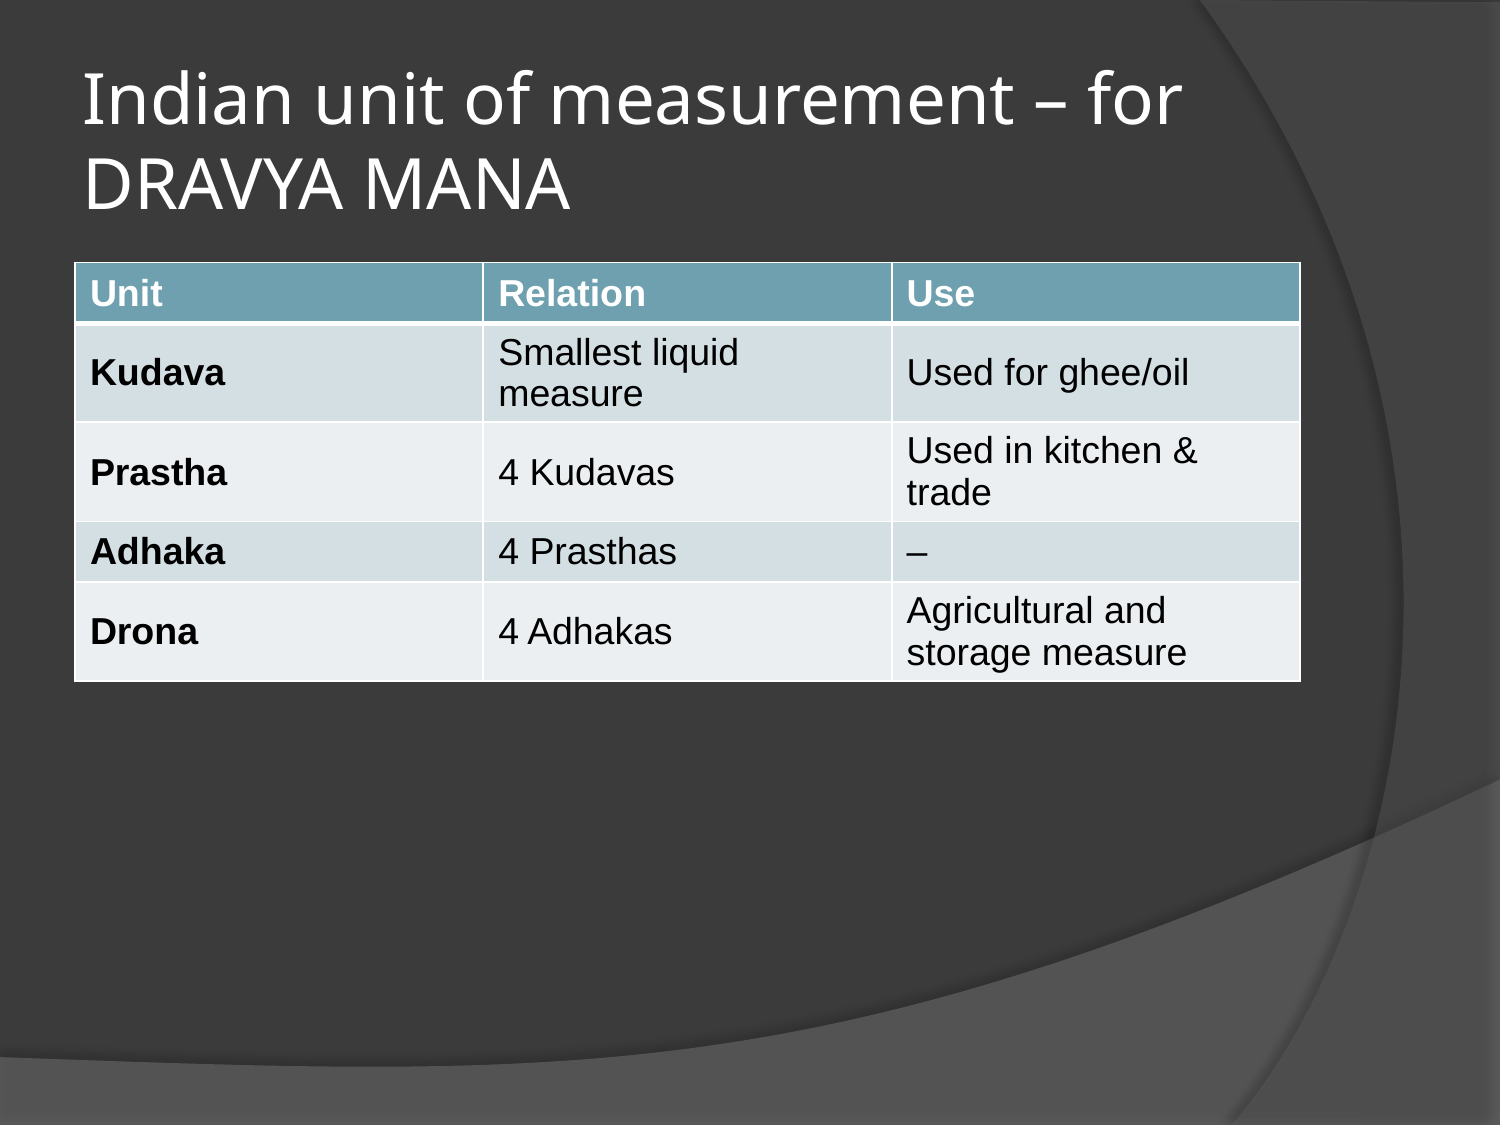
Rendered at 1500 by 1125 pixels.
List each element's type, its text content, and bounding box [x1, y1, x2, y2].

table_header Use [893, 263, 1299, 321]
table_cell Smallest liquid measure [484, 326, 891, 421]
table_header Unit [76, 263, 482, 321]
title Indian unit of measurement – for DRAVYA MANA [75, 45, 1300, 233]
table_cell Kudava [76, 326, 482, 421]
table_cell 4 Adhakas [484, 583, 891, 680]
table_header Relation [484, 263, 891, 321]
table_cell Used in kitchen & trade [893, 423, 1299, 521]
table_cell Adhaka [76, 522, 482, 581]
table_cell Prastha [76, 423, 482, 521]
table_cell Agricultural and storage measure [893, 583, 1299, 680]
table_cell – [893, 522, 1299, 581]
table_cell 4 Kudavas [484, 423, 891, 521]
table_cell 4 Prasthas [484, 522, 891, 581]
table_cell Used for ghee/oil [893, 326, 1299, 421]
table_cell Drona [76, 583, 482, 680]
